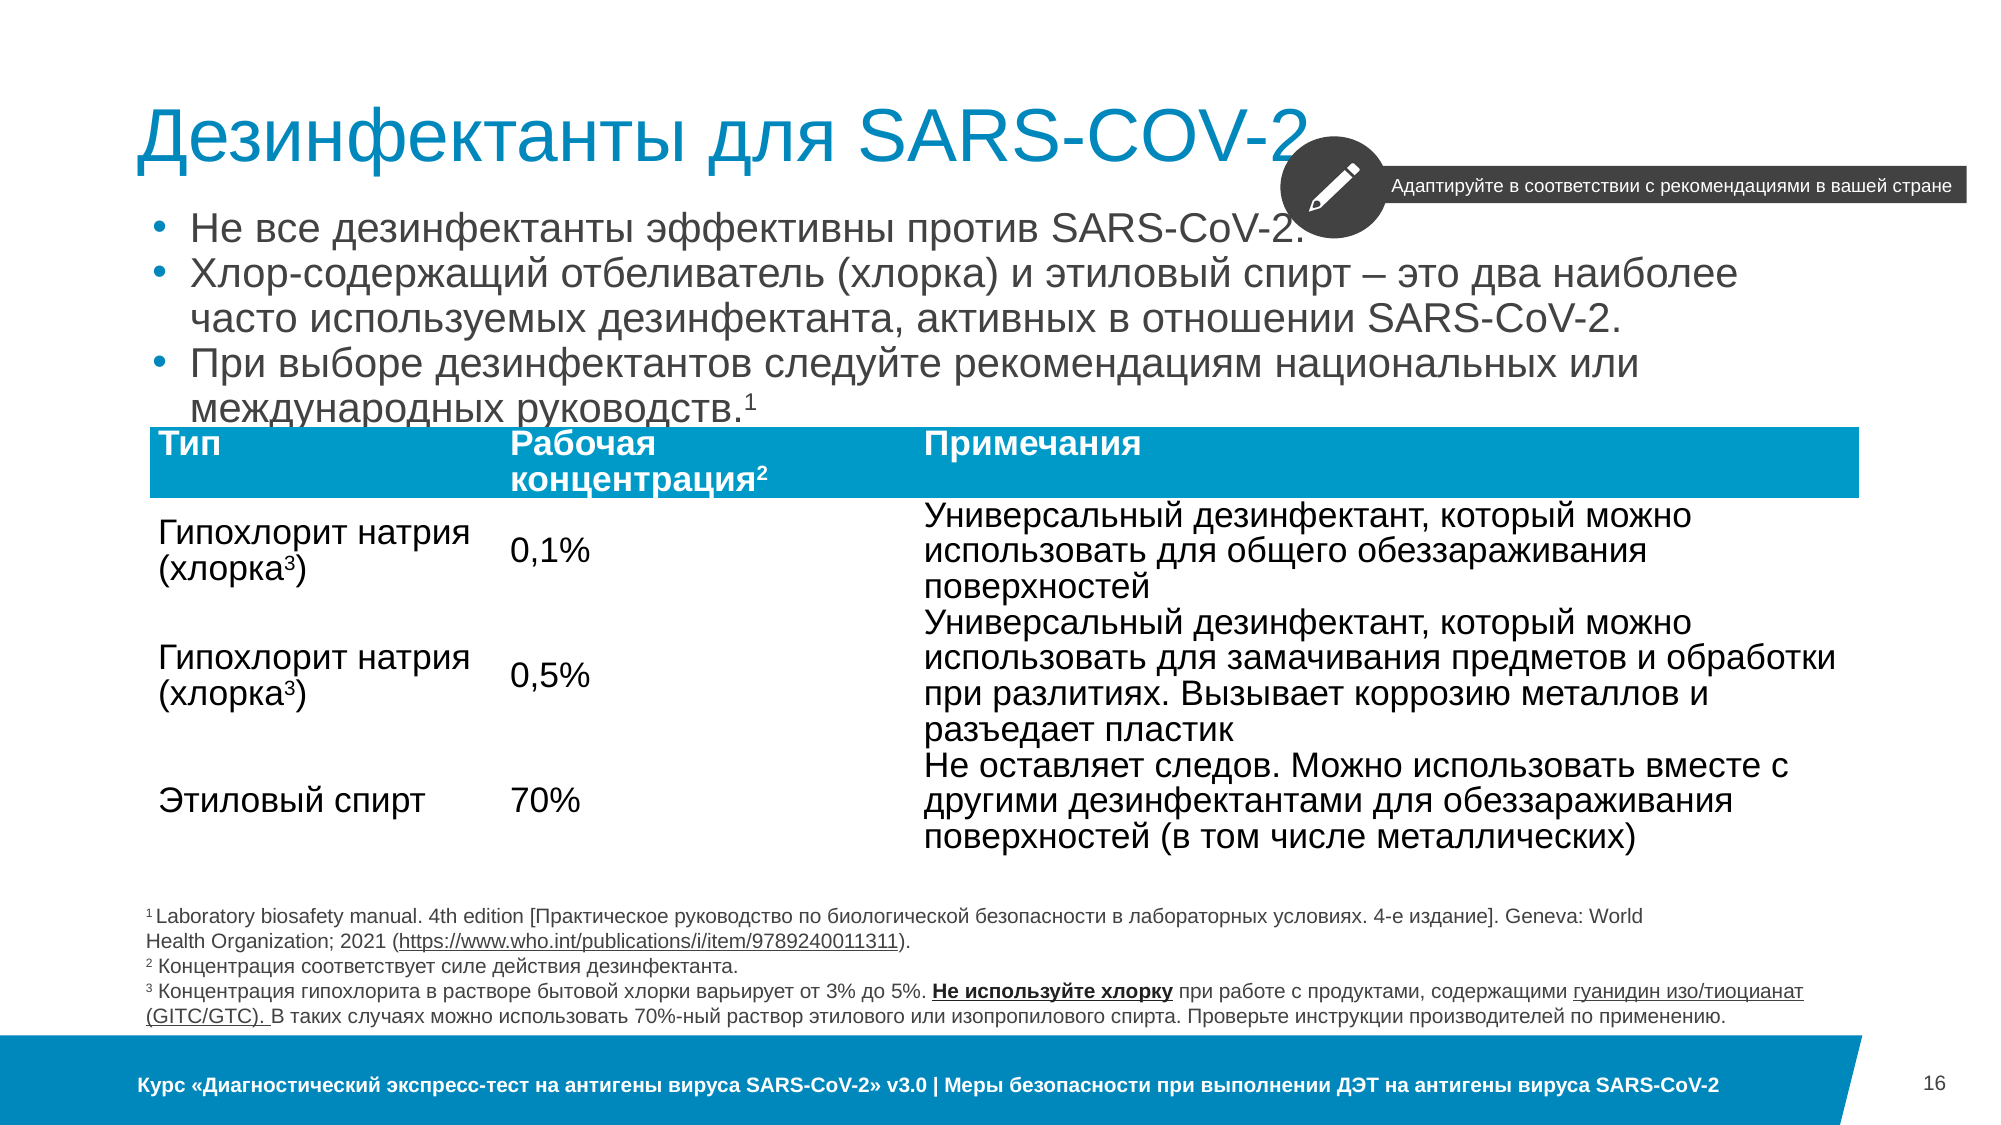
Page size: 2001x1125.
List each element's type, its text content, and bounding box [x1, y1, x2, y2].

table_cell 70% [502, 749, 916, 856]
table_cell Этиловый спирт [150, 749, 502, 856]
table_cell Универсальный дезинфектант, который можно использовать для замачивания предметов и обработки при разлитиях. Вызывает коррозию металлов и разъедает пластик [916, 606, 1859, 749]
text_box 1 Laboratory biosafety manual. 4th edition [Практическое руководство по биологической безопасности в лабораторных условиях. 4-е издание]. Geneva: World Health Organization; 2021 (https://www.who.int/publications/i/item/9789240011311). 2 Концентрация соответствует силе действия дезинфектанта. 3 Концентрация гипохлорита в растворе бытовой хлорки варьирует от 3% до 5%. Не используйте хлорку при работе с продуктами, содержащими гуанидин изо/тиоцианат (GITC/GTC). В таких случаях можно использовать 70%-ный раствор этилового или изопропилового спирта. Проверьте инструкции производителей по применению. [137, 894, 1860, 1036]
footer Курс «Диагностический экспресс-тест на антигены вируса SARS-CoV-2» v3.0 | Меры безопасности при выполнении ДЭТ на антигены вируса SARS-CoV-2 [137, 1042, 1833, 1125]
table_cell Гипохлорит натрия (хлорка3) [150, 606, 502, 749]
slide_number 16 [1862, 1035, 1947, 1125]
table_cell Гипохлорит натрия (хлорка3) [150, 498, 502, 606]
table_cell Не оставляет следов. Можно использовать вместе с другими дезинфектантами для обеззараживания поверхностей (в том числе металлических) [916, 749, 1859, 856]
list Не все дезинфектанты эффективны против SARS-CoV-2. Хлор-содержащий отбеливатель (хлорка) и этиловый спирт – это два наиболее часто используемых дезинфектанта, активных в отношении SARS-CoV-2. При выборе дезинфектантов следуйте рекомендациям национальных или международных руководств.1 [137, 198, 1872, 948]
table_header Рабочая концентрация2 [502, 427, 916, 498]
table_header Тип [150, 427, 502, 498]
table_header Примечания [916, 427, 1859, 498]
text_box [1282, 138, 1967, 237]
title Дезинфектанты для SARS-COV-2 [137, 23, 1863, 179]
table_cell 0,5% [502, 606, 916, 749]
table_cell 0,1% [502, 498, 916, 606]
table_cell Универсальный дезинфектант, который можно использовать для общего обеззараживания поверхностей [916, 498, 1859, 606]
